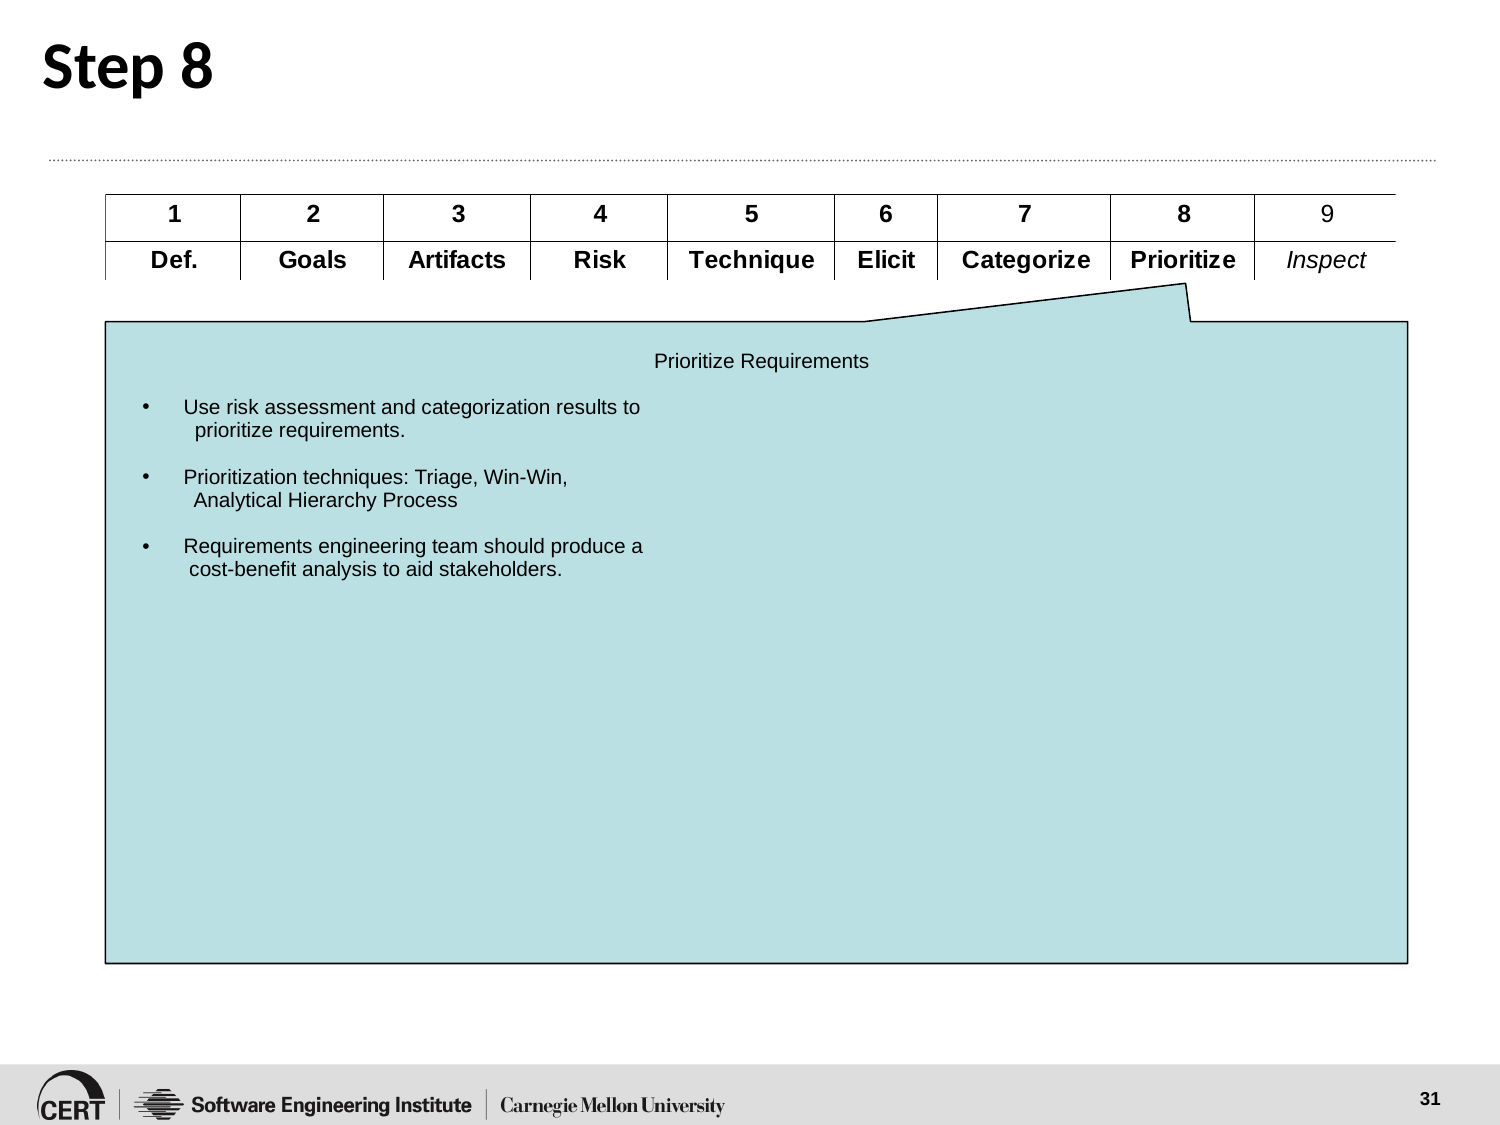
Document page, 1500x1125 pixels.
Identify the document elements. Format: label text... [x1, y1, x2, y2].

picture [37, 1069, 725, 1122]
title Step 8 [42, 37, 1434, 155]
text_box Prioritize Requirements Use risk assessment and categorization results to prioritize requirements. Prioritization techniques: Triage, Win-Win, Analytical Hierarchy Process Requirements engineering team should produce a cost-benefit analysis to aid stakeholders. [127, 342, 1397, 915]
text_box [105, 321, 1408, 964]
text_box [105, 194, 1399, 313]
